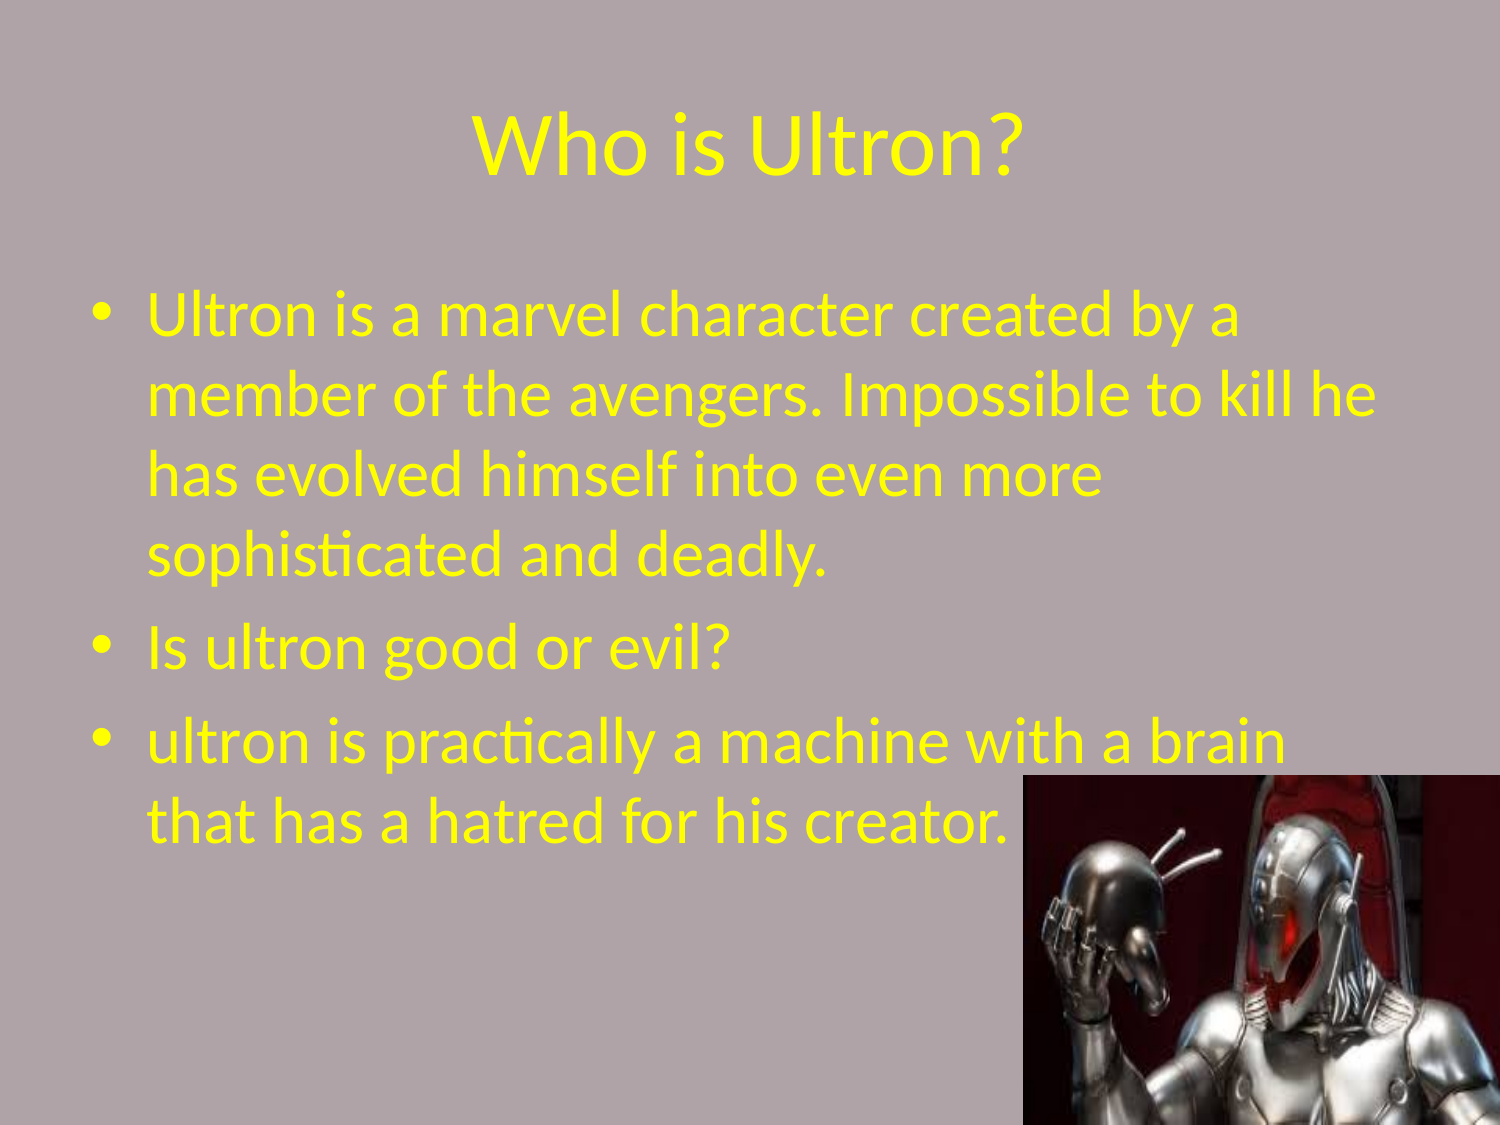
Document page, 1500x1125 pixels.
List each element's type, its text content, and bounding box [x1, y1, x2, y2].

title Who is Ultron? [75, 45, 1425, 233]
picture [1023, 774, 1500, 1125]
list Ultron is a marvel character created by a member of the avengers. Impossible to kill he has evolved himself into even more sophisticated and deadly. Is ultron good or evil? ultron is practically a machine with a brain that has a hatred for his creator. [75, 262, 1425, 1005]
